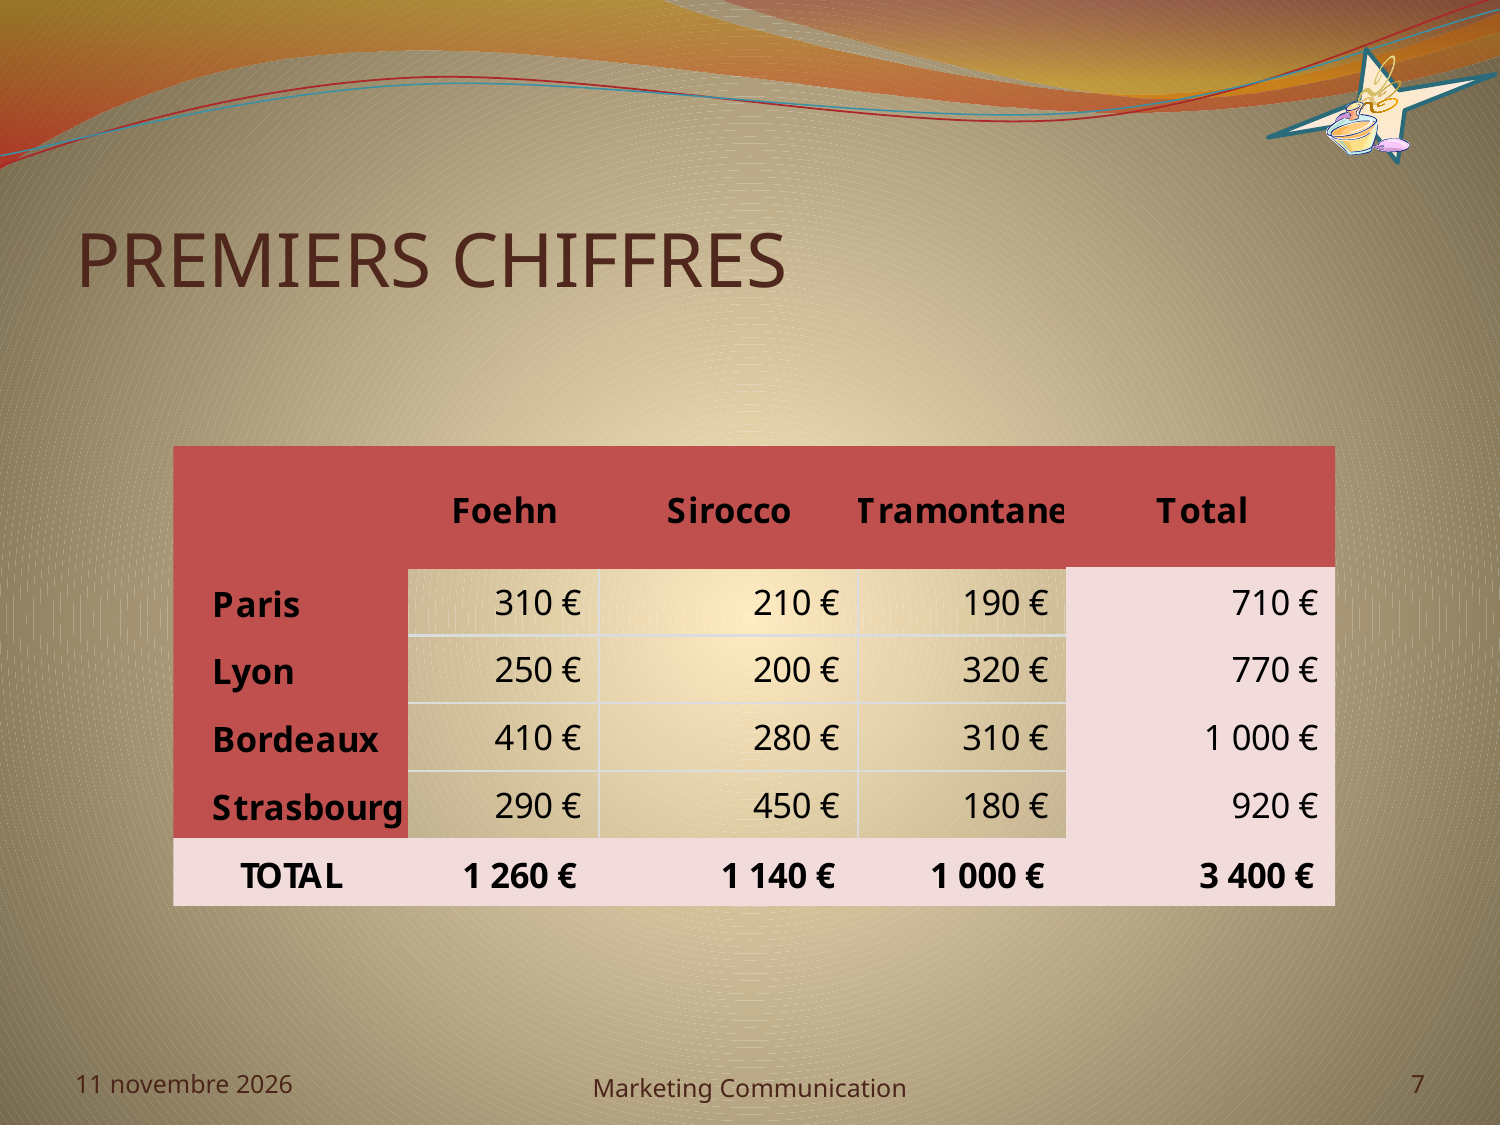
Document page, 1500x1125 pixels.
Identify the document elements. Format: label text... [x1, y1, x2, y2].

slide_number 7 [1299, 1042, 1425, 1103]
title Premiers Chiffres [75, 115, 1425, 303]
slide_number mars 11 [75, 1042, 425, 1103]
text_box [170, 444, 1338, 909]
footer Marketing Communication [474, 1042, 1025, 1103]
